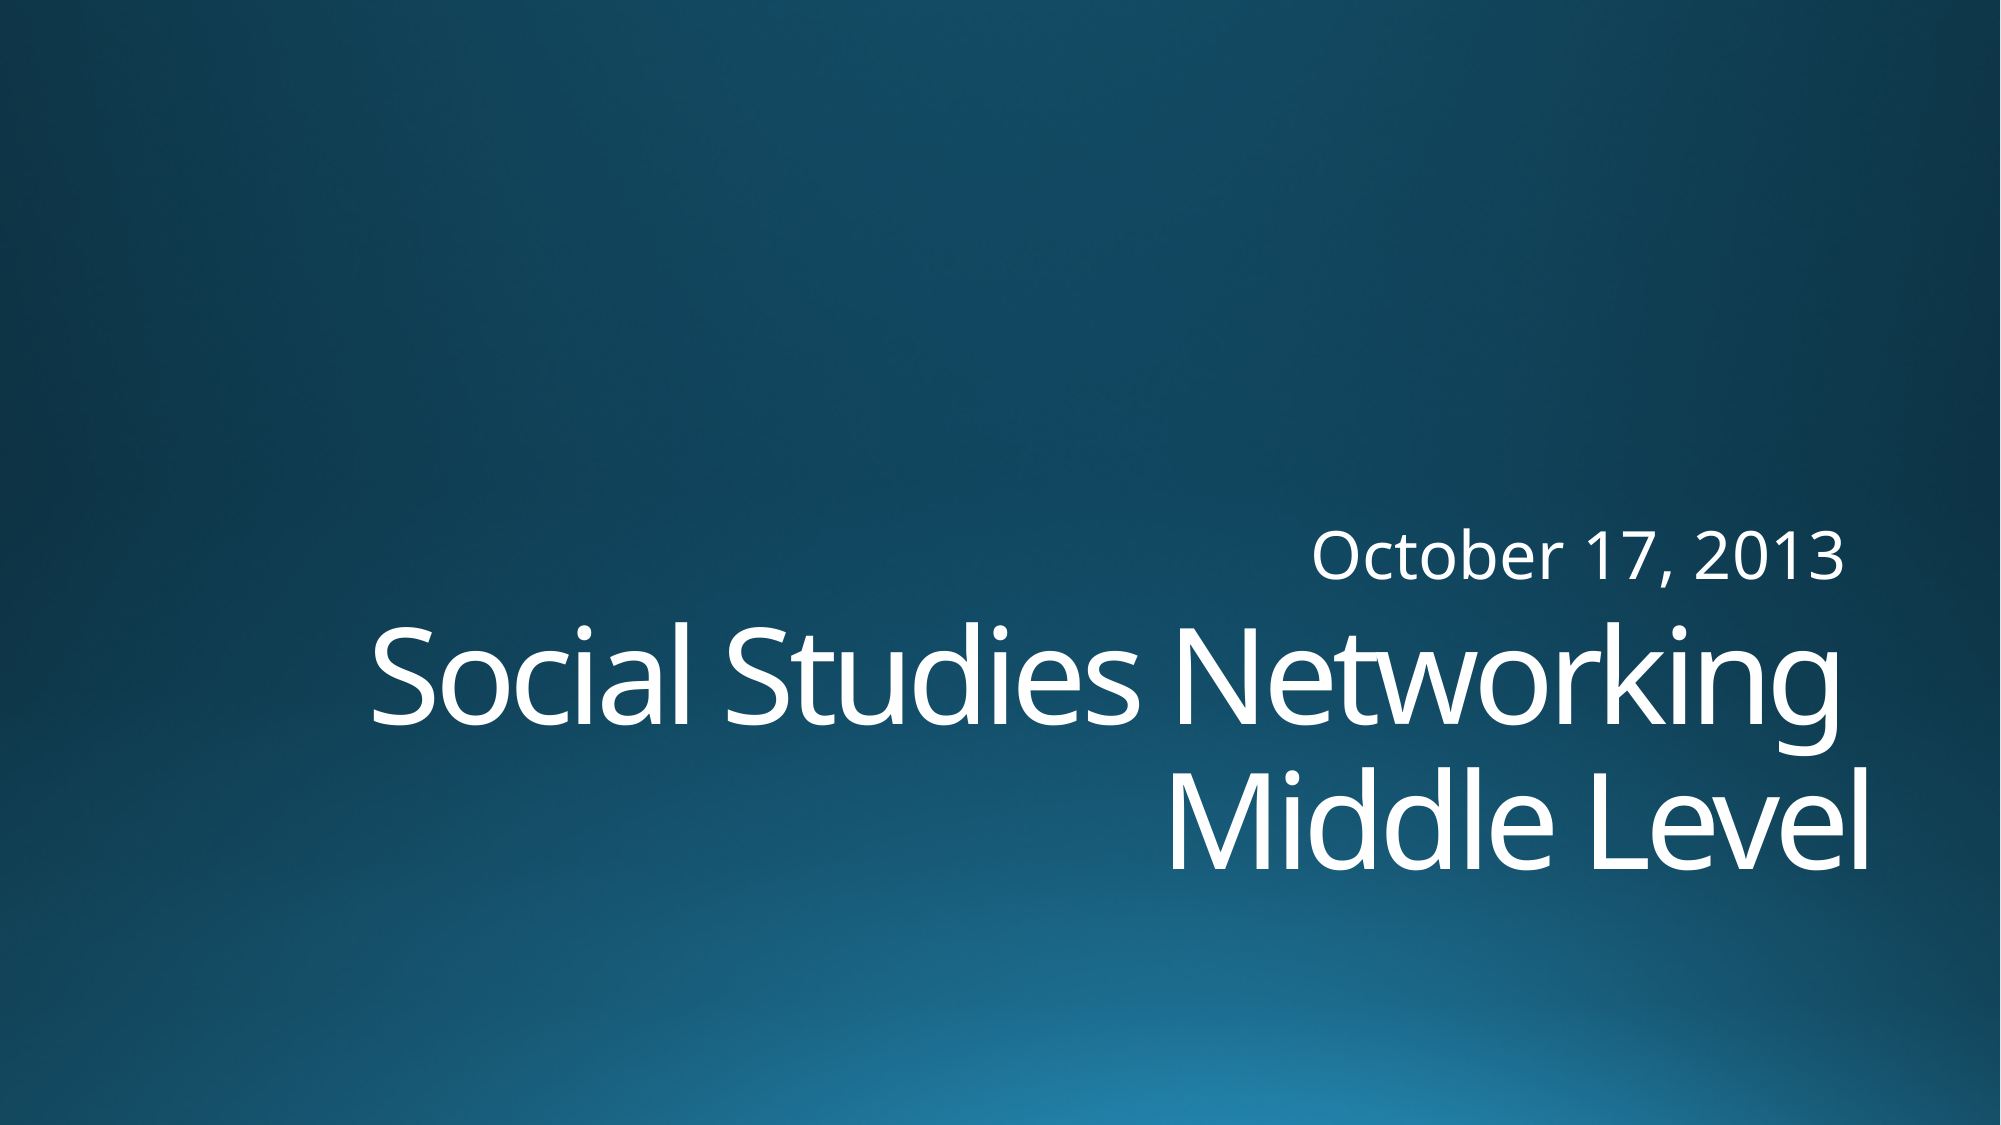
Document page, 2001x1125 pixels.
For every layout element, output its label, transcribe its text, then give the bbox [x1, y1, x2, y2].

picture [0, 0, 2001, 1125]
subtitle October 17, 2013 [362, 477, 1863, 602]
title Social Studies Networking Middle Level [203, 601, 1894, 1002]
